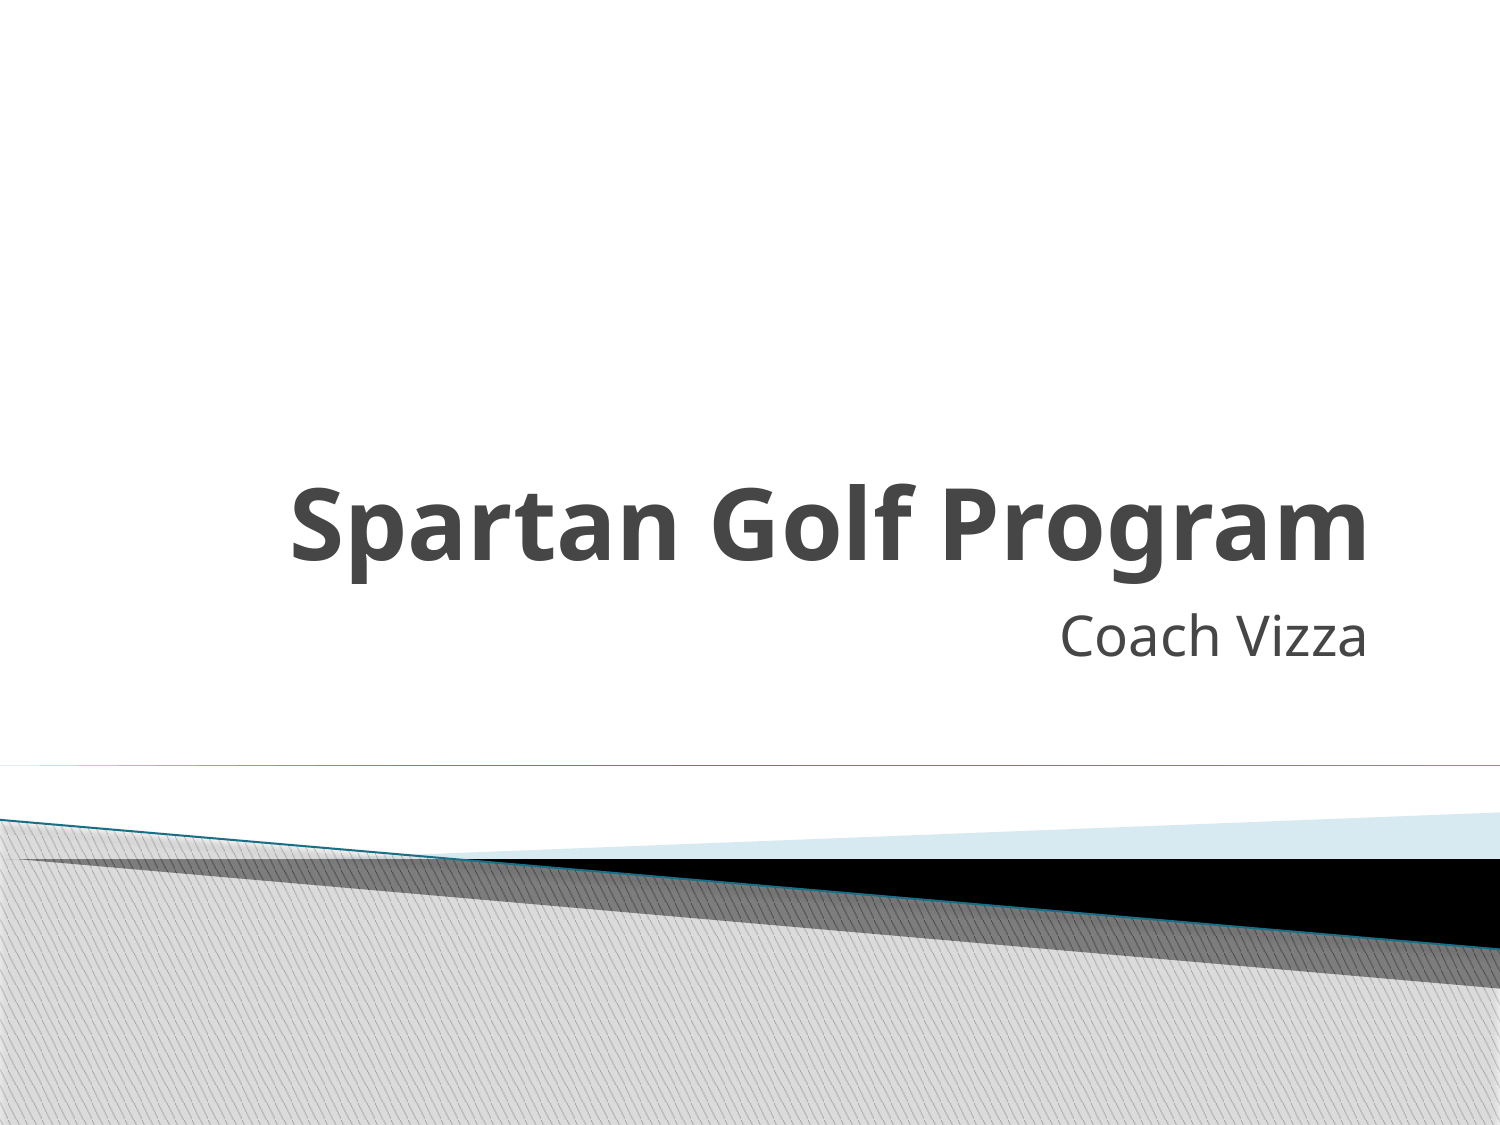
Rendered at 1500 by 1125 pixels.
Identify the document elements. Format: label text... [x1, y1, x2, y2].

title Spartan Golf Program [112, 287, 1388, 588]
picture [5, 859, 1500, 989]
subtitle Coach Vizza [112, 592, 1388, 790]
